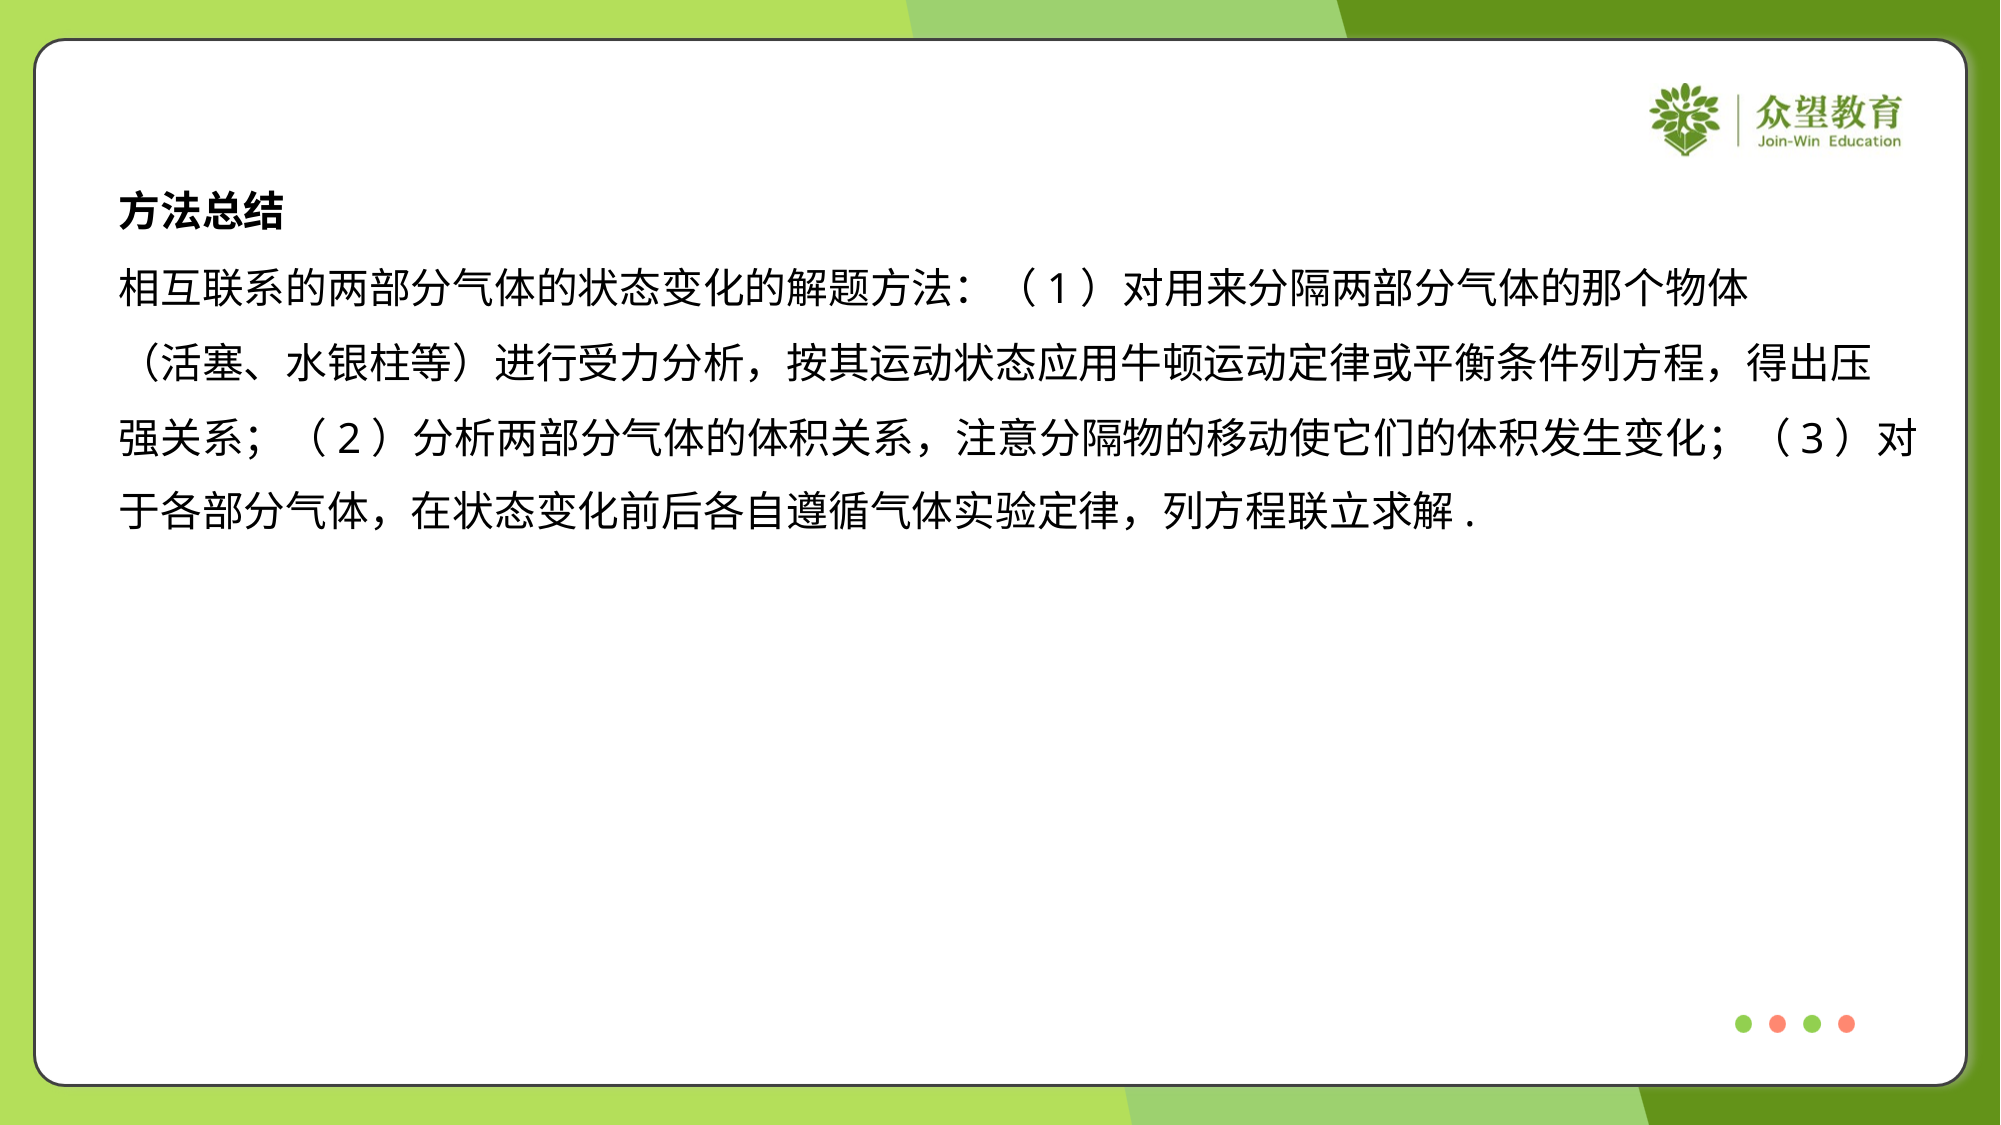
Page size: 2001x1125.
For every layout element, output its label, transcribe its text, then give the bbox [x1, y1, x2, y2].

picture [0, 0, 2000, 1125]
text_box 方法总结 相互联系的两部分气体的状态变化的解题方法：（1）对用来分隔两部分气体的那个物体 （活塞、水银柱等）进行受力分析，按其运动状态应用牛顿运动定律或平衡条件列方程，得出压 强关系；（2）分析两部分气体的体积关系，注意分隔物的移动使它们的体积发生变化；（3）对 于各部分气体，在状态变化前后各自遵循气体实验定律，列方程联立求解. [118, 159, 1883, 527]
